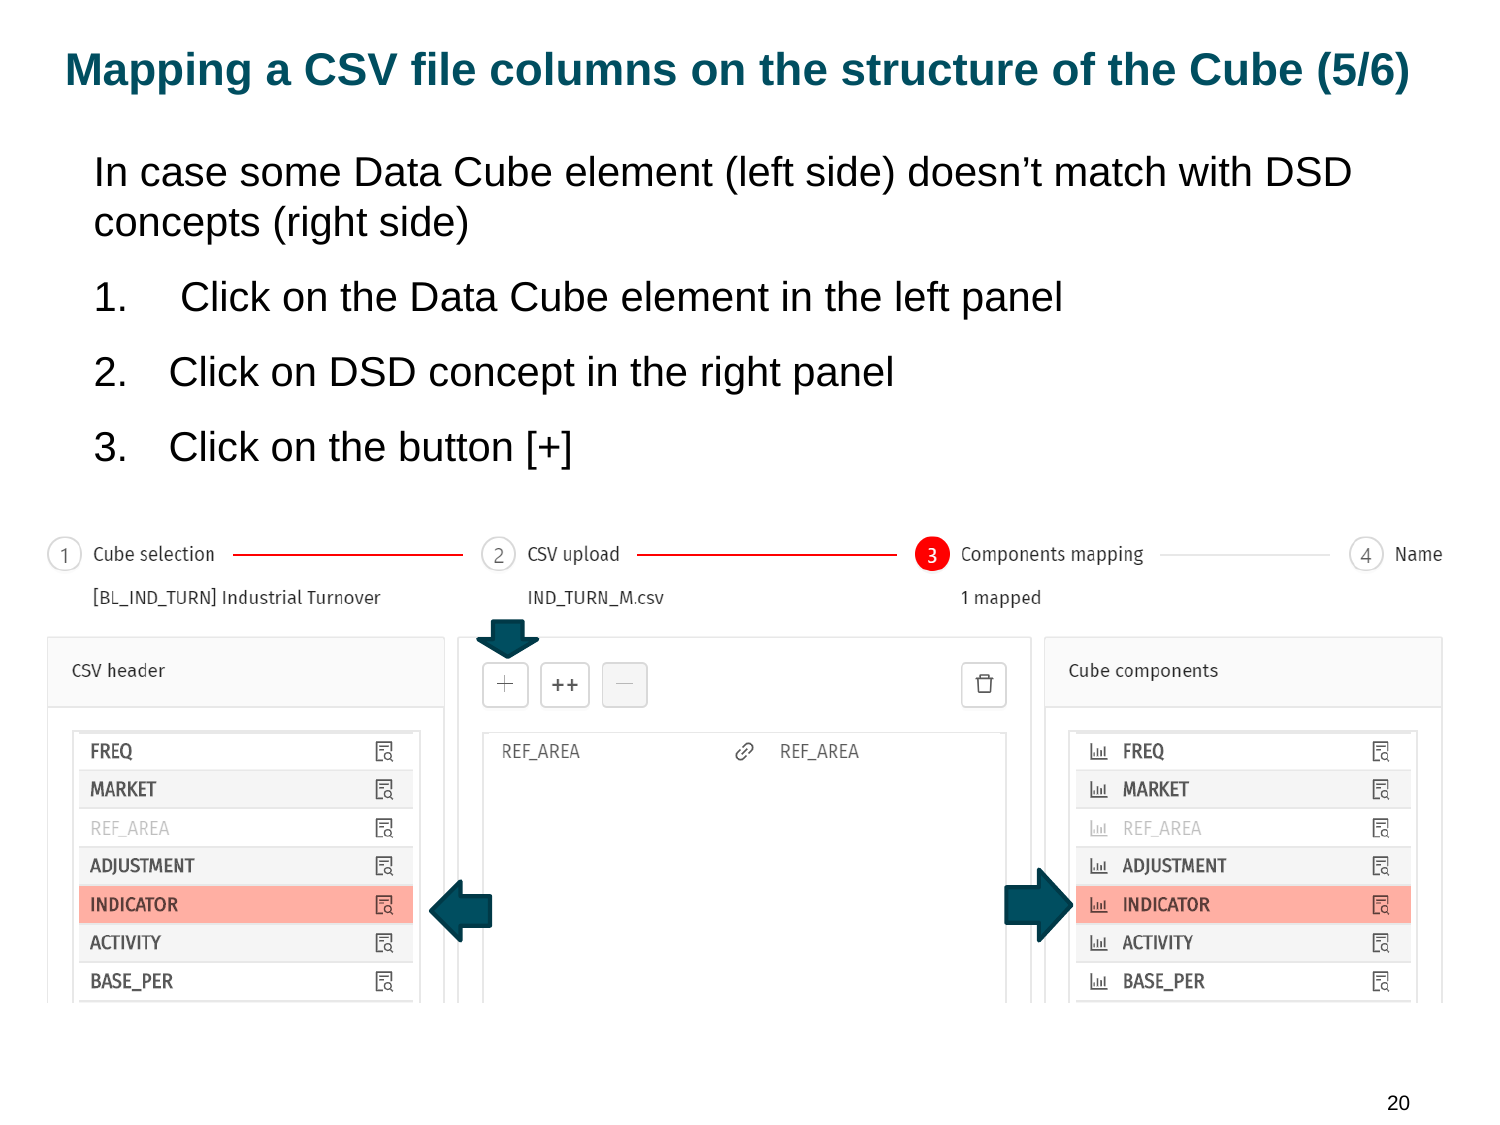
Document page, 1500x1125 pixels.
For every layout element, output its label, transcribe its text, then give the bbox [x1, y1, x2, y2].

text_box In case some Data Cube element (left side) doesn’t match with DSD concepts (right side) Click on the Data Cube element in the left panel Click on DSD concept in the right panel Click on the button [+] [78, 137, 1431, 478]
picture [46, 503, 1454, 1004]
slide_number 20 [1074, 1082, 1425, 1125]
title Mapping a CSV file columns on the structure of the Cube (5/6) [29, 19, 1447, 116]
